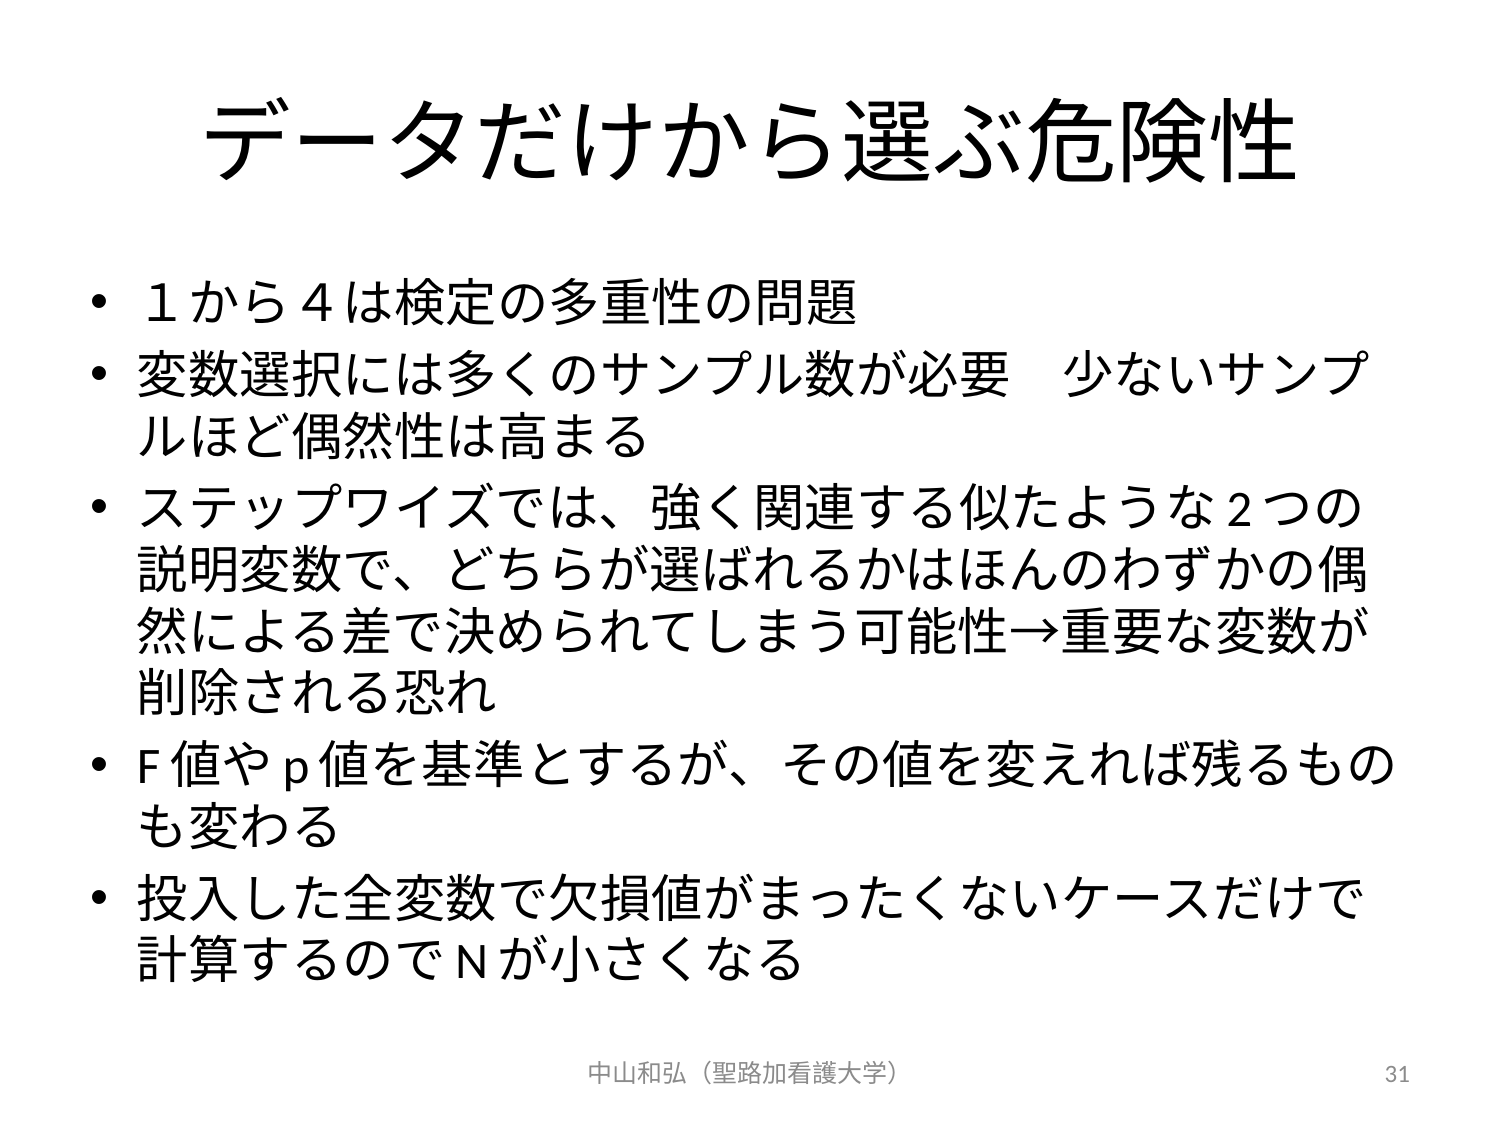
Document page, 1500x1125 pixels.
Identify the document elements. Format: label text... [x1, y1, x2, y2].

footer 中山和弘（聖路加看護大学） [512, 1042, 988, 1103]
title データだけから選ぶ危険性 [75, 45, 1425, 233]
list １から４は検定の多重性の問題 変数選択には多くのサンプル数が必要 少ないサンプルほど偶然性は高まる ステップワイズでは、強く関連する似たような2つの説明変数で、どちらが選ばれるかはほんのわずかの偶然による差で決められてしまう可能性→重要な変数が削除される恐れ F値やp値を基準とするが、その値を変えれば残るものも変わる 投入した全変数で欠損値がまったくないケースだけで計算するのでNが小さくなる [75, 262, 1425, 1005]
slide_number 31 [1074, 1042, 1425, 1103]
